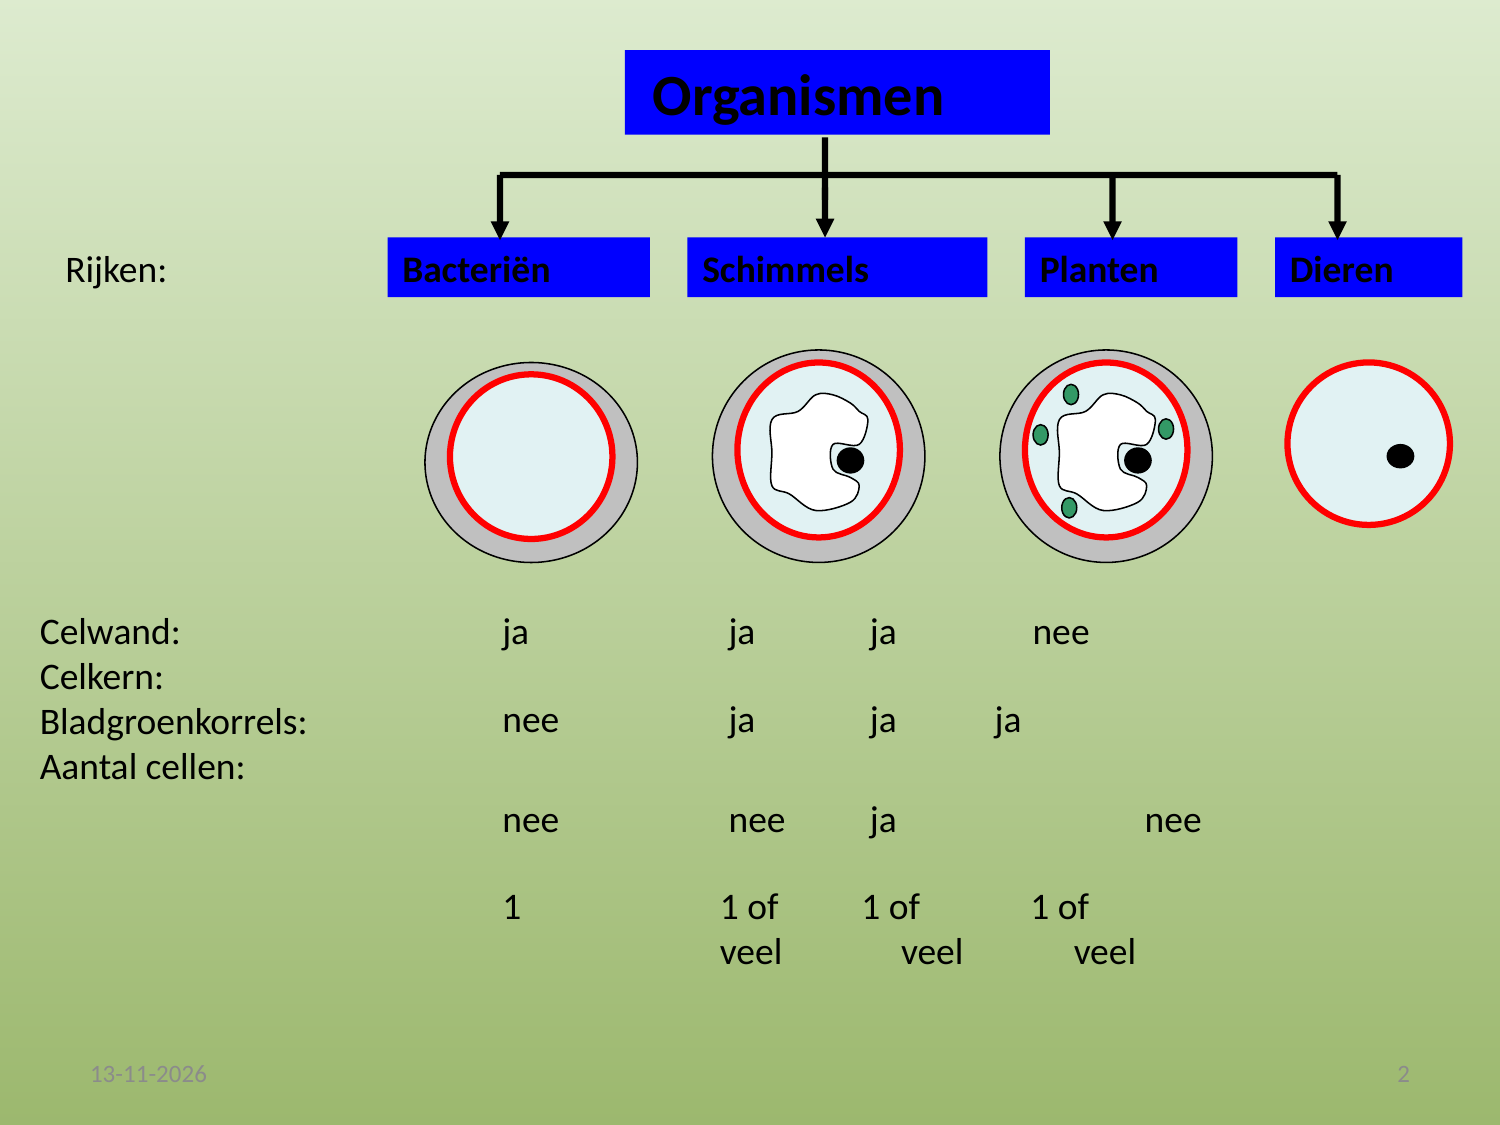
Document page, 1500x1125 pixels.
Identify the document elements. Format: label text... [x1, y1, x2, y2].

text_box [1287, 362, 1451, 526]
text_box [712, 349, 926, 563]
text_box Celwand: Celkern: Bladgroenkorrels: Aantal cellen: [24, 599, 457, 840]
text_box nee nee ja nee [487, 787, 1475, 848]
slide_number 2 [1074, 1042, 1425, 1103]
text_box Planten [1024, 237, 1238, 298]
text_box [424, 362, 638, 563]
text_box [1106, 174, 1119, 241]
text_box [1331, 174, 1344, 241]
text_box Bacteriën [387, 237, 650, 298]
text_box Schimmels [687, 237, 988, 298]
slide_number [75, 1042, 425, 1103]
text_box Rijken: [50, 237, 183, 298]
text_box Organismen [624, 50, 1050, 135]
text_box ja ja ja nee [487, 599, 1463, 660]
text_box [999, 349, 1213, 563]
text_box [818, 187, 832, 238]
text_box 1 1 of 1 of 1 of veel veel veel [487, 874, 1438, 980]
text_box nee ja ja ja [487, 687, 1463, 748]
text_box [493, 174, 507, 241]
text_box Dieren [1275, 237, 1463, 298]
